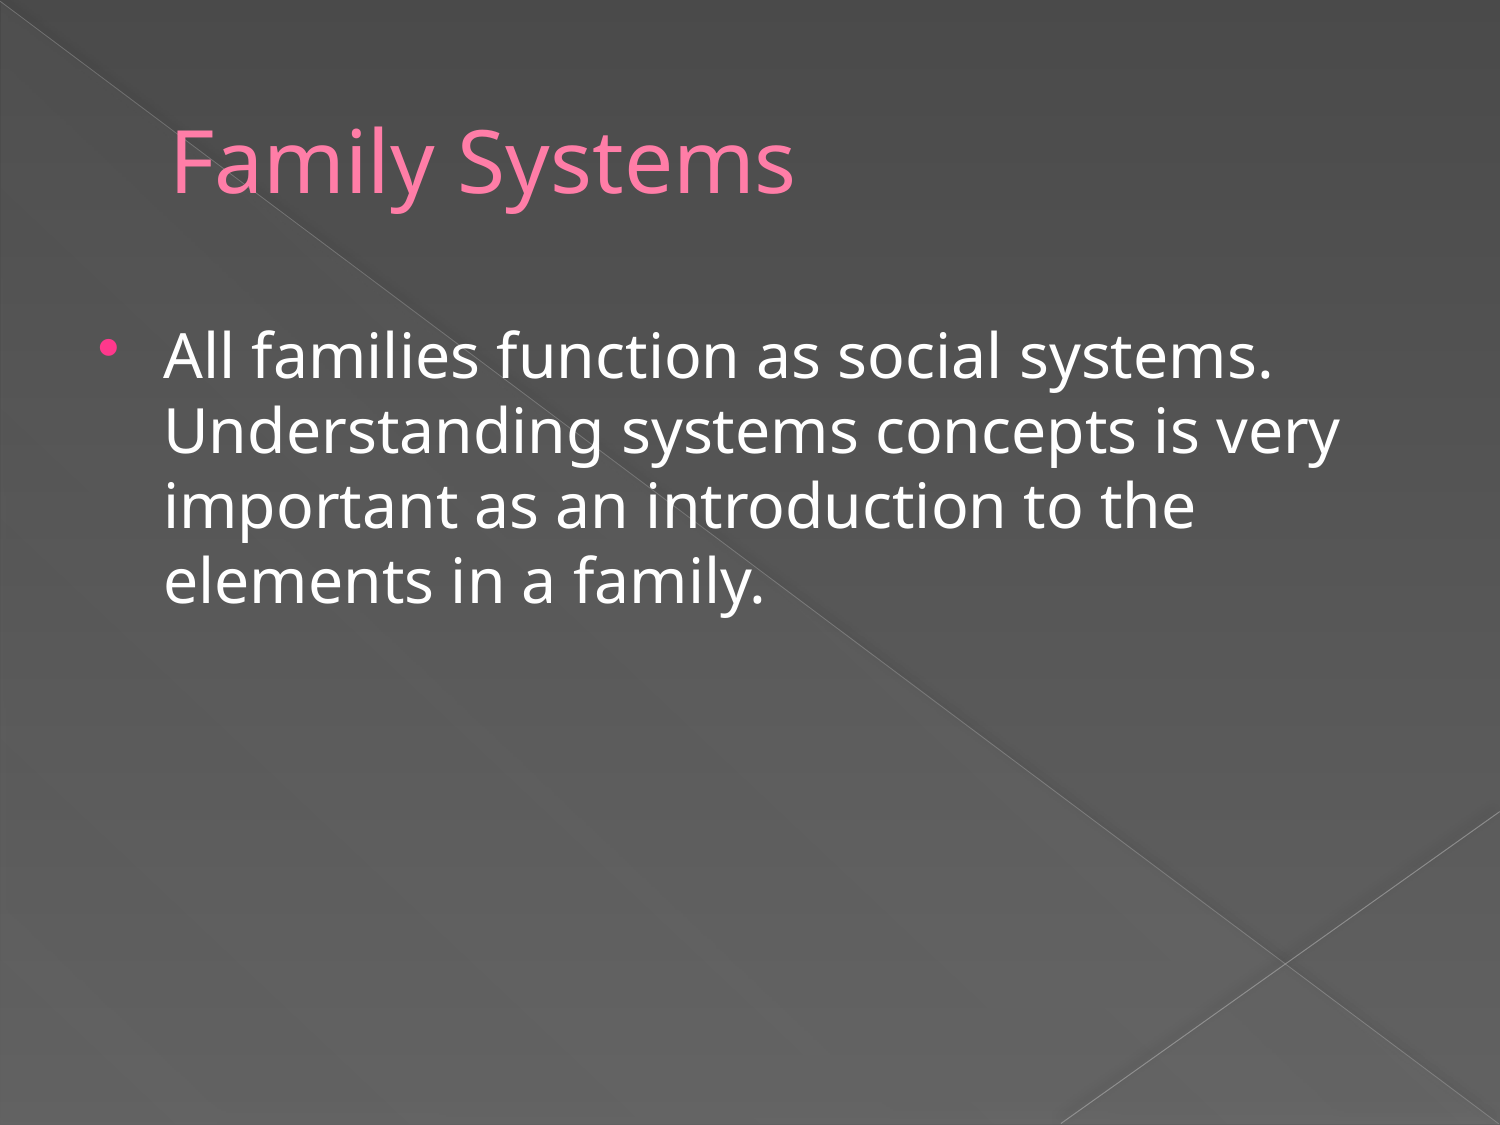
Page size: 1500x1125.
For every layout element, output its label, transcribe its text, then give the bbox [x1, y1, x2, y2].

list All families function as social systems. Understanding systems concepts is very important as an introduction to the elements in a family. [75, 308, 1425, 1059]
title Family Systems [75, 43, 1425, 274]
